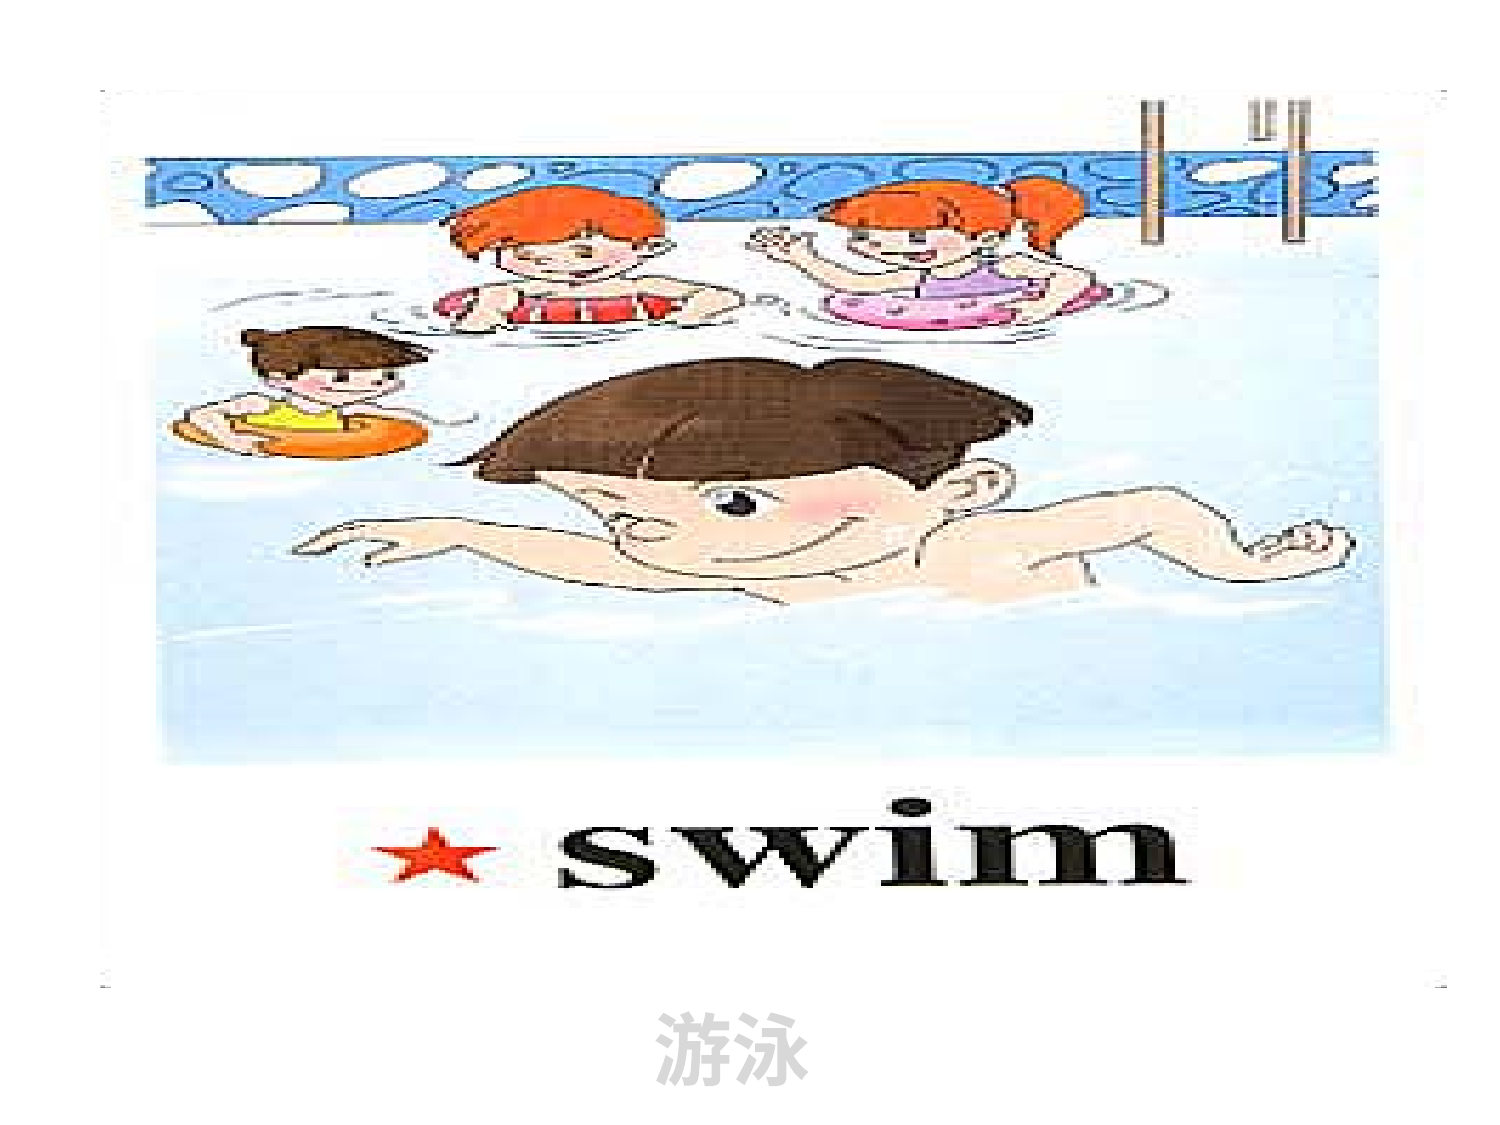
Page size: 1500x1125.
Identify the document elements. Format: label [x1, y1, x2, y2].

picture [100, 90, 1447, 988]
footer [512, 1024, 988, 1103]
